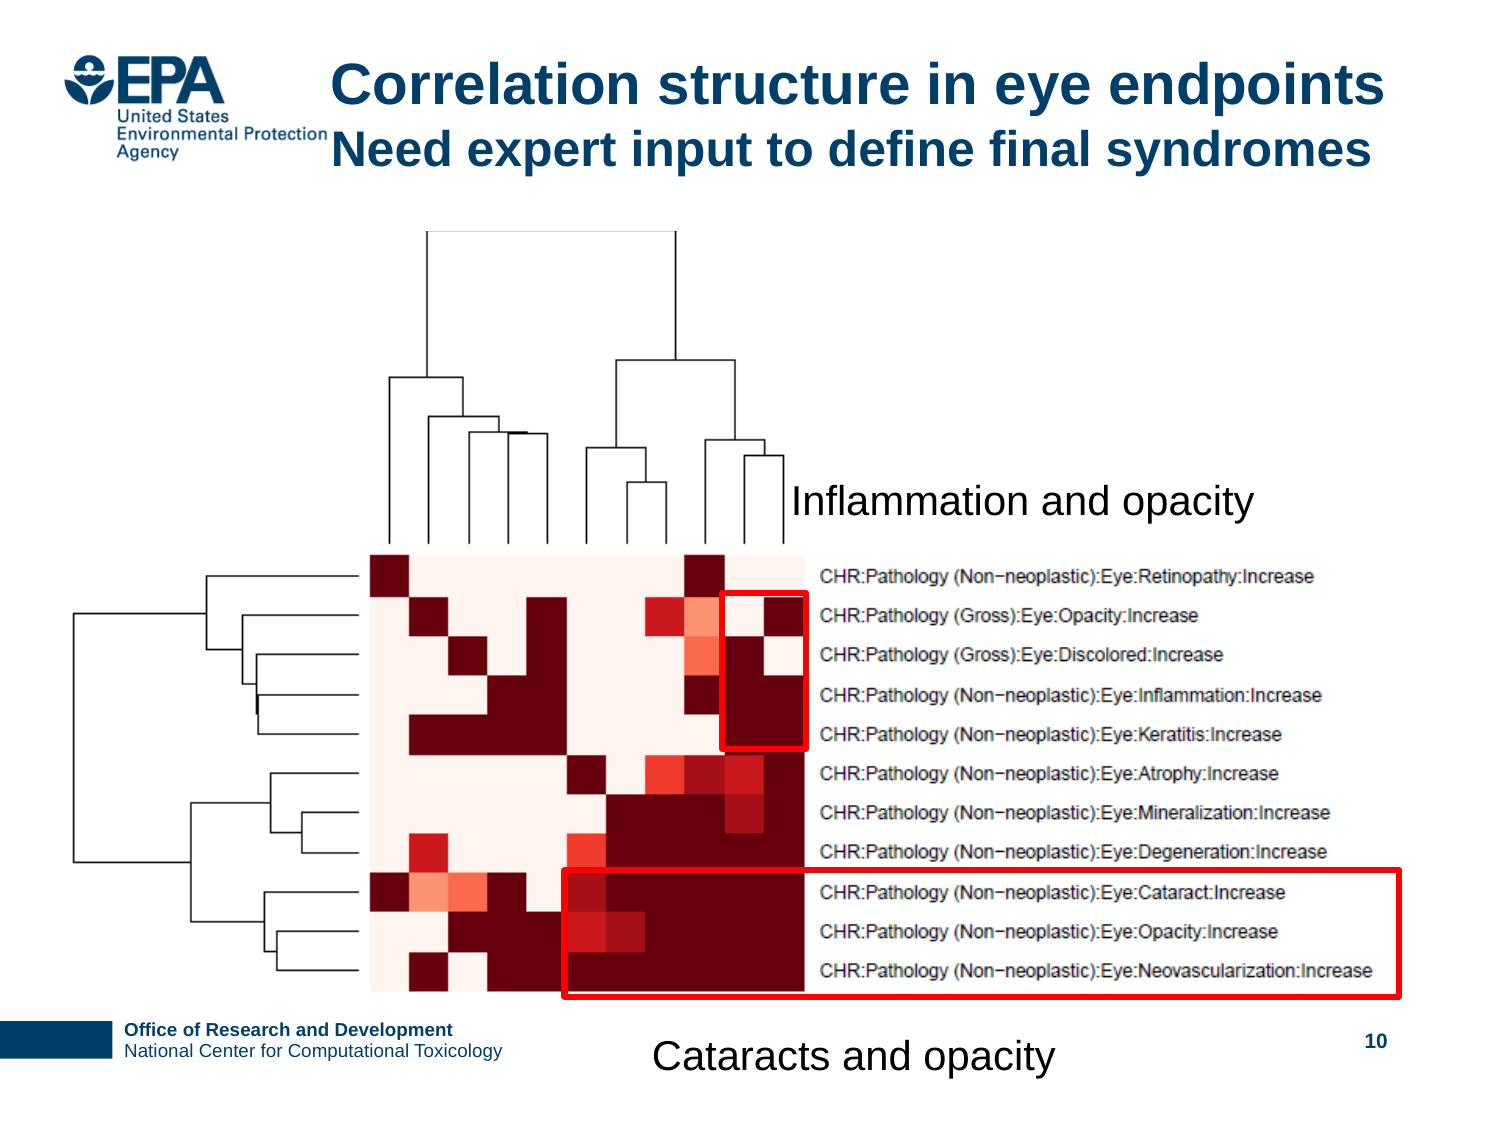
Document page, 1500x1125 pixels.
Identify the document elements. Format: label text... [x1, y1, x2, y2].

title Correlation structure in eye endpoints Need expert input to define final syndromes [315, 89, 1500, 133]
picture [0, 0, 1500, 1125]
slide_number 10 [1074, 1020, 1388, 1059]
text_box [1391, 869, 1399, 997]
text_box Cataracts and opacity [637, 1021, 1105, 1086]
